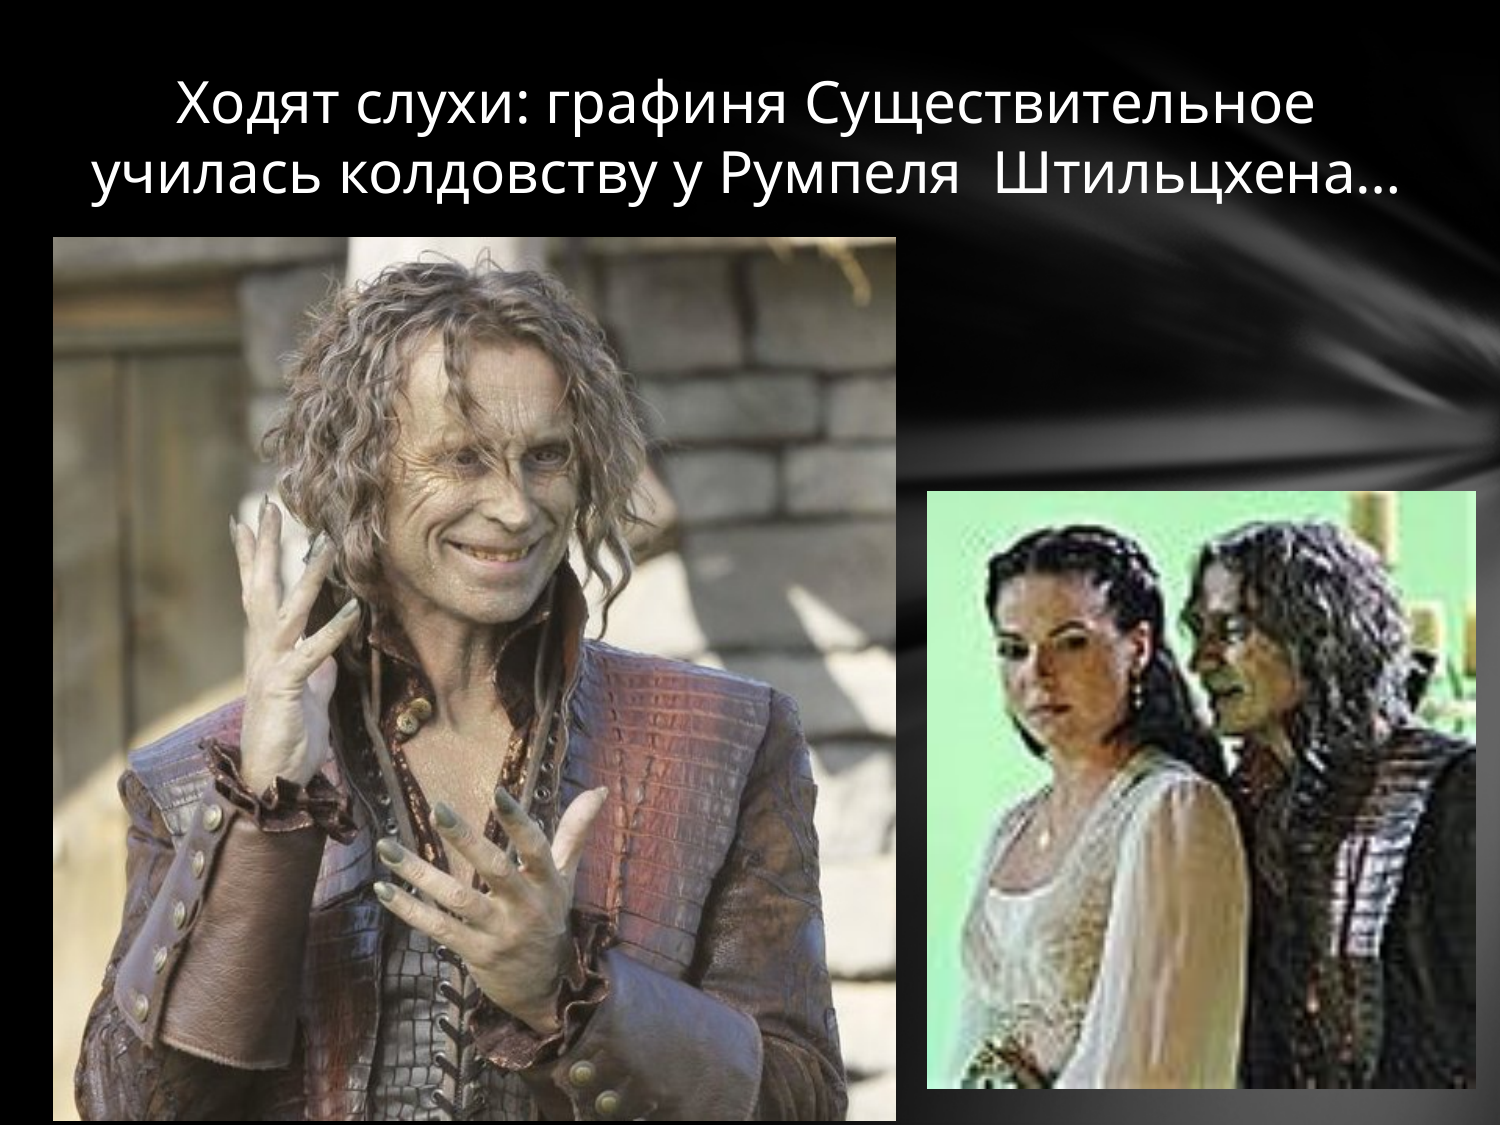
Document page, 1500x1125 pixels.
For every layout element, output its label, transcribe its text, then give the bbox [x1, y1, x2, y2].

picture [926, 491, 1477, 1089]
title Ходят слухи: графиня Существительное училась колдовству у Румпеля Штильцхена… [57, 37, 1436, 213]
picture [52, 237, 896, 1121]
